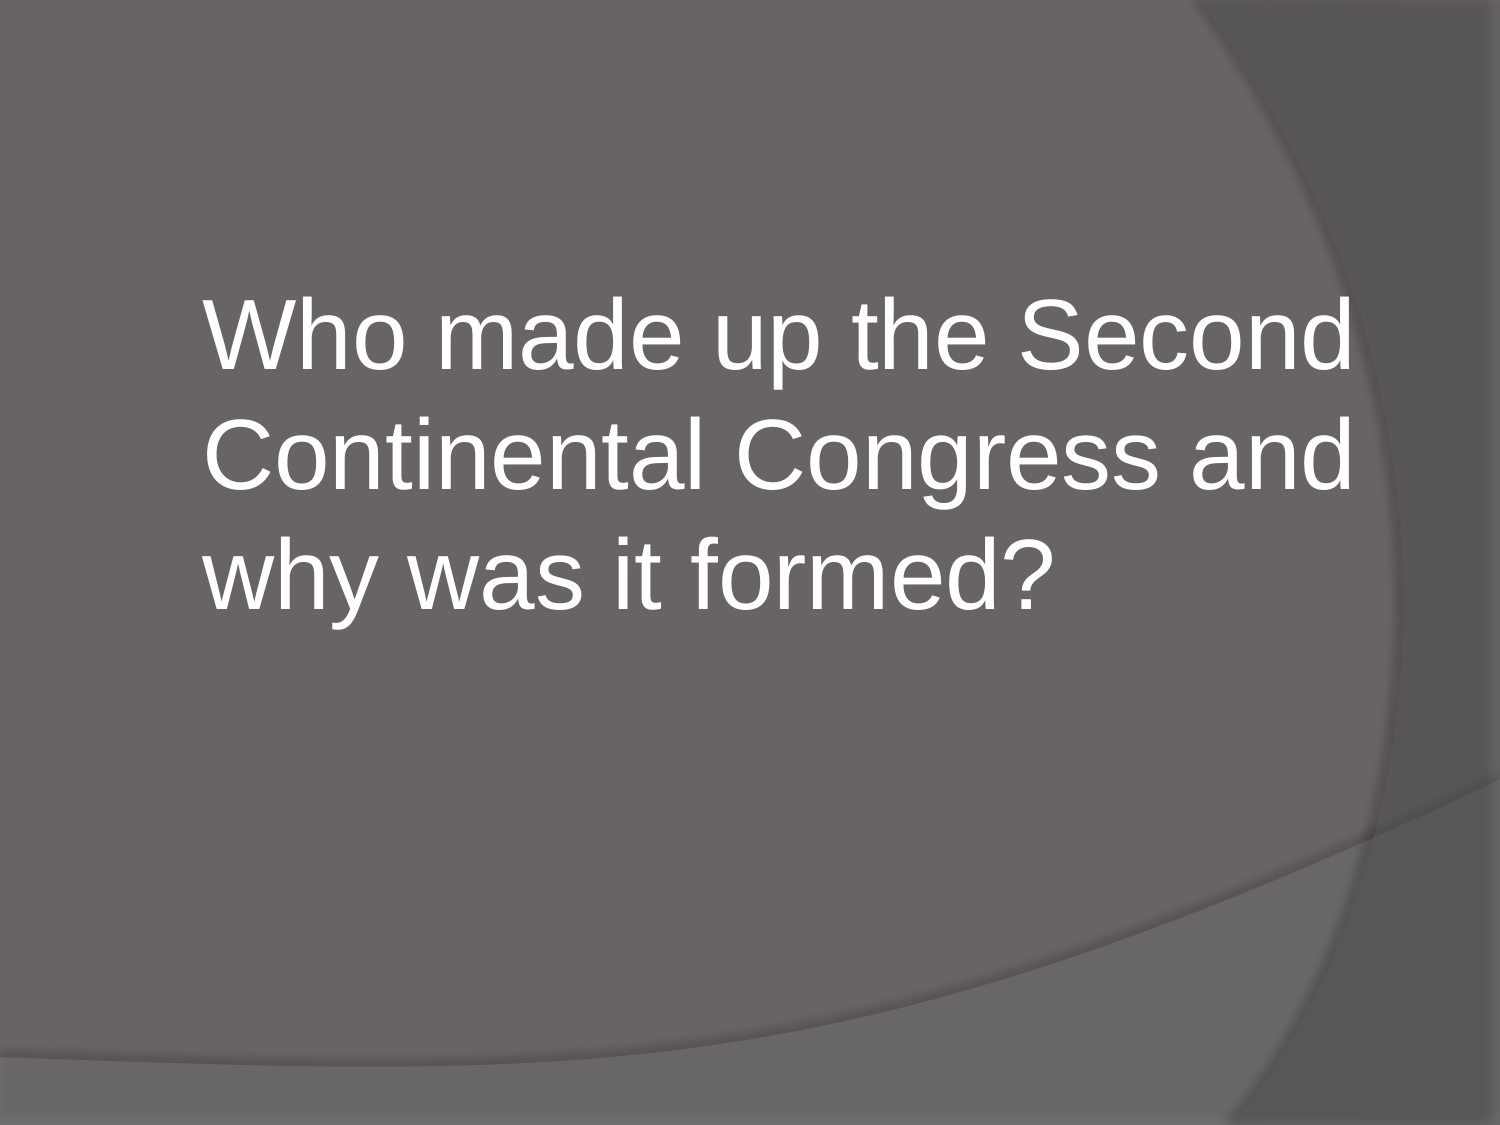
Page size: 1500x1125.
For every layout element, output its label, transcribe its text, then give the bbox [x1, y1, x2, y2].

text_box Who made up the Second Continental Congress and why was it formed? [187, 262, 1375, 638]
